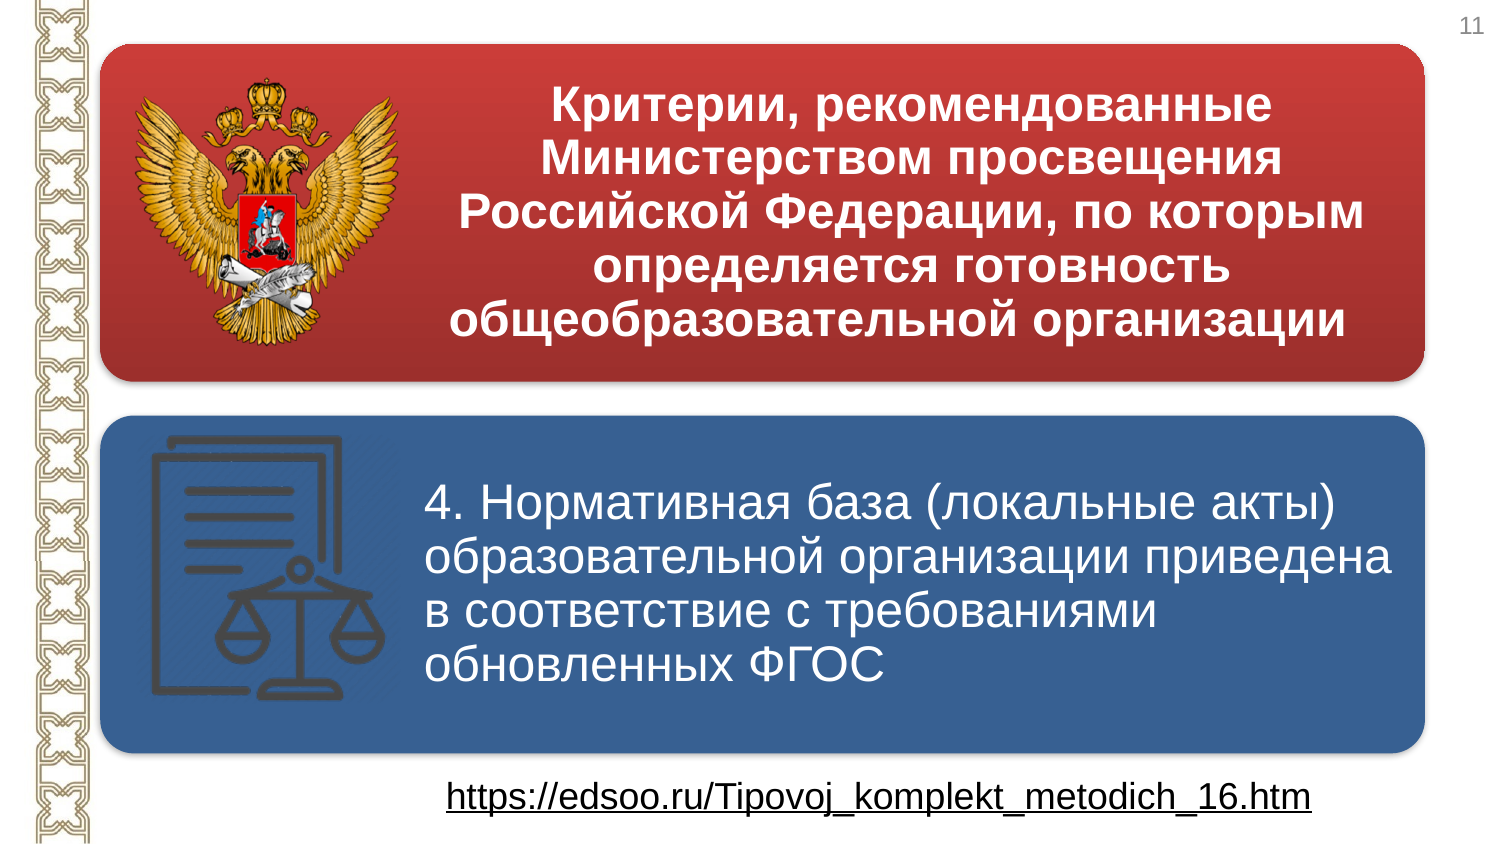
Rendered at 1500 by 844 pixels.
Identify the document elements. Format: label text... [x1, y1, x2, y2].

text_box https://edsoo.ru/Tipovoj_komplekt_metodich_16.htm [430, 764, 1447, 825]
slide_number 11 [1149, 1, 1500, 47]
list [99, 43, 1426, 754]
picture [0, 0, 1500, 844]
